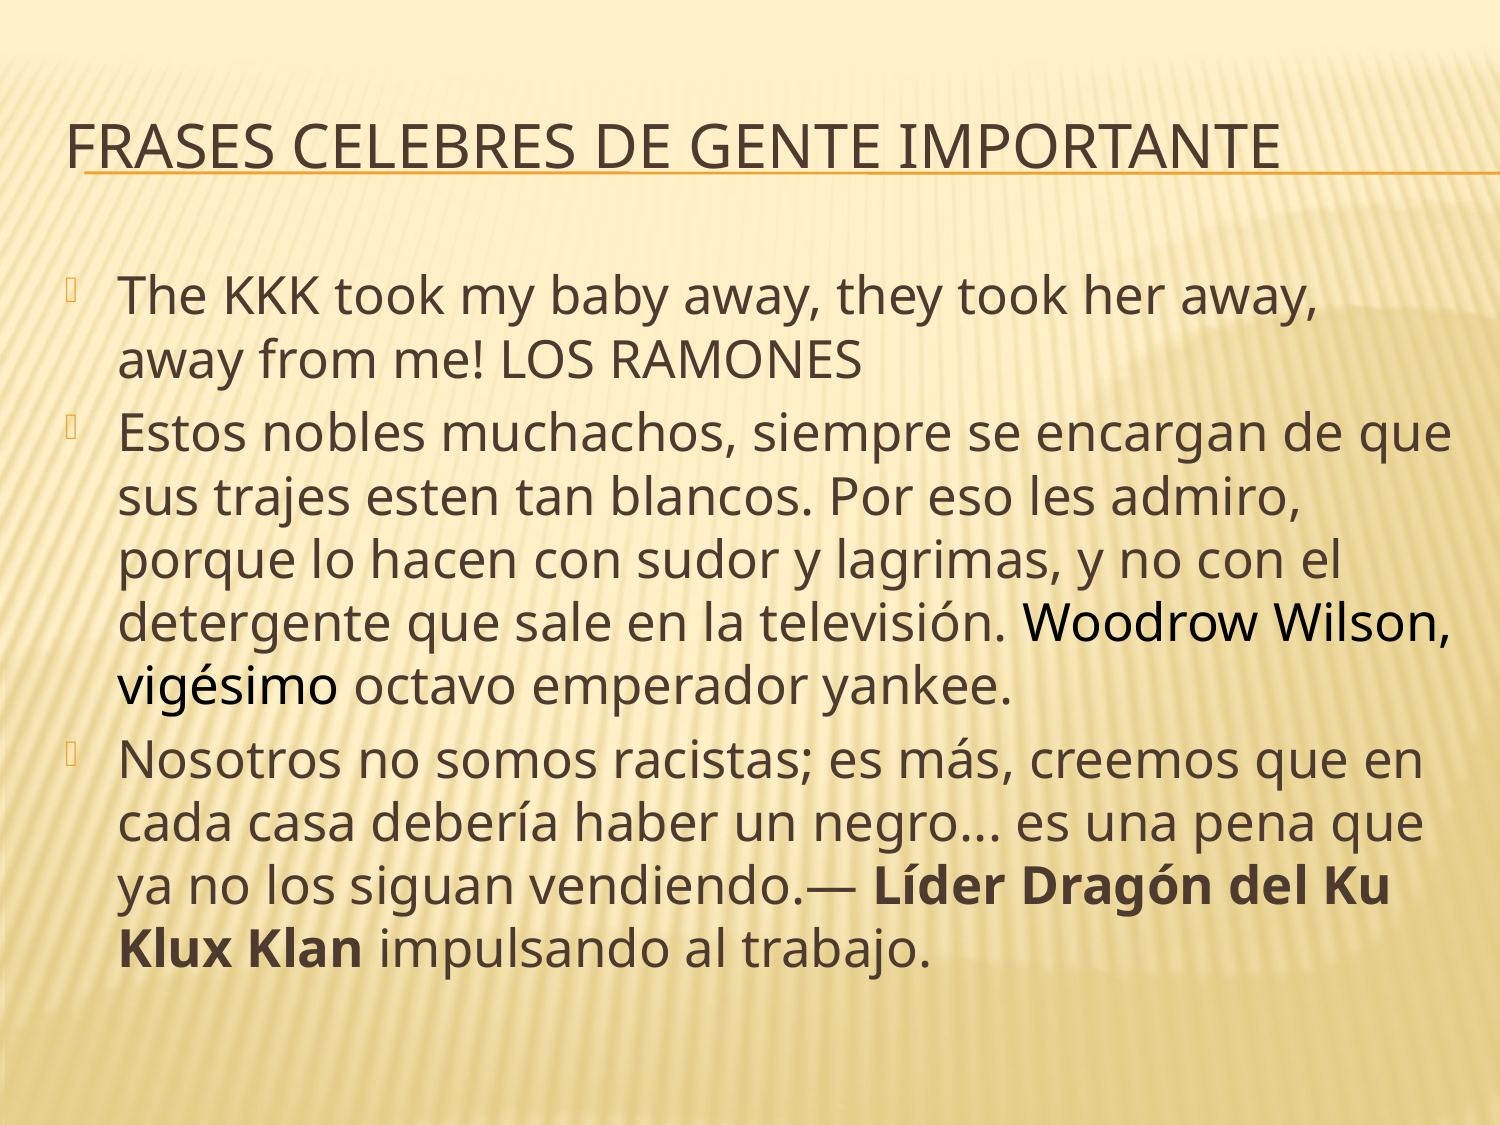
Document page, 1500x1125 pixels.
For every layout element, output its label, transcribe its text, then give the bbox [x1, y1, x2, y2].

list The KKK took my baby away, they took her away, away from me! LOS RAMONES Estos nobles muchachos, siempre se encargan de que sus trajes esten tan blancos. Por eso les admiro, porque lo hacen con sudor y lagrimas, y no con el detergente que sale en la televisión. Woodrow Wilson, vigésimo octavo emperador yankee. Nosotros no somos racistas; es más, creemos que en cada casa debería haber un negro... es una pena que ya no los siguan vendiendo.— Líder Dragón del Ku Klux Klan impulsando al trabajo. [50, 254, 1475, 998]
title Frases celebres de gente importante [50, 75, 1475, 213]
